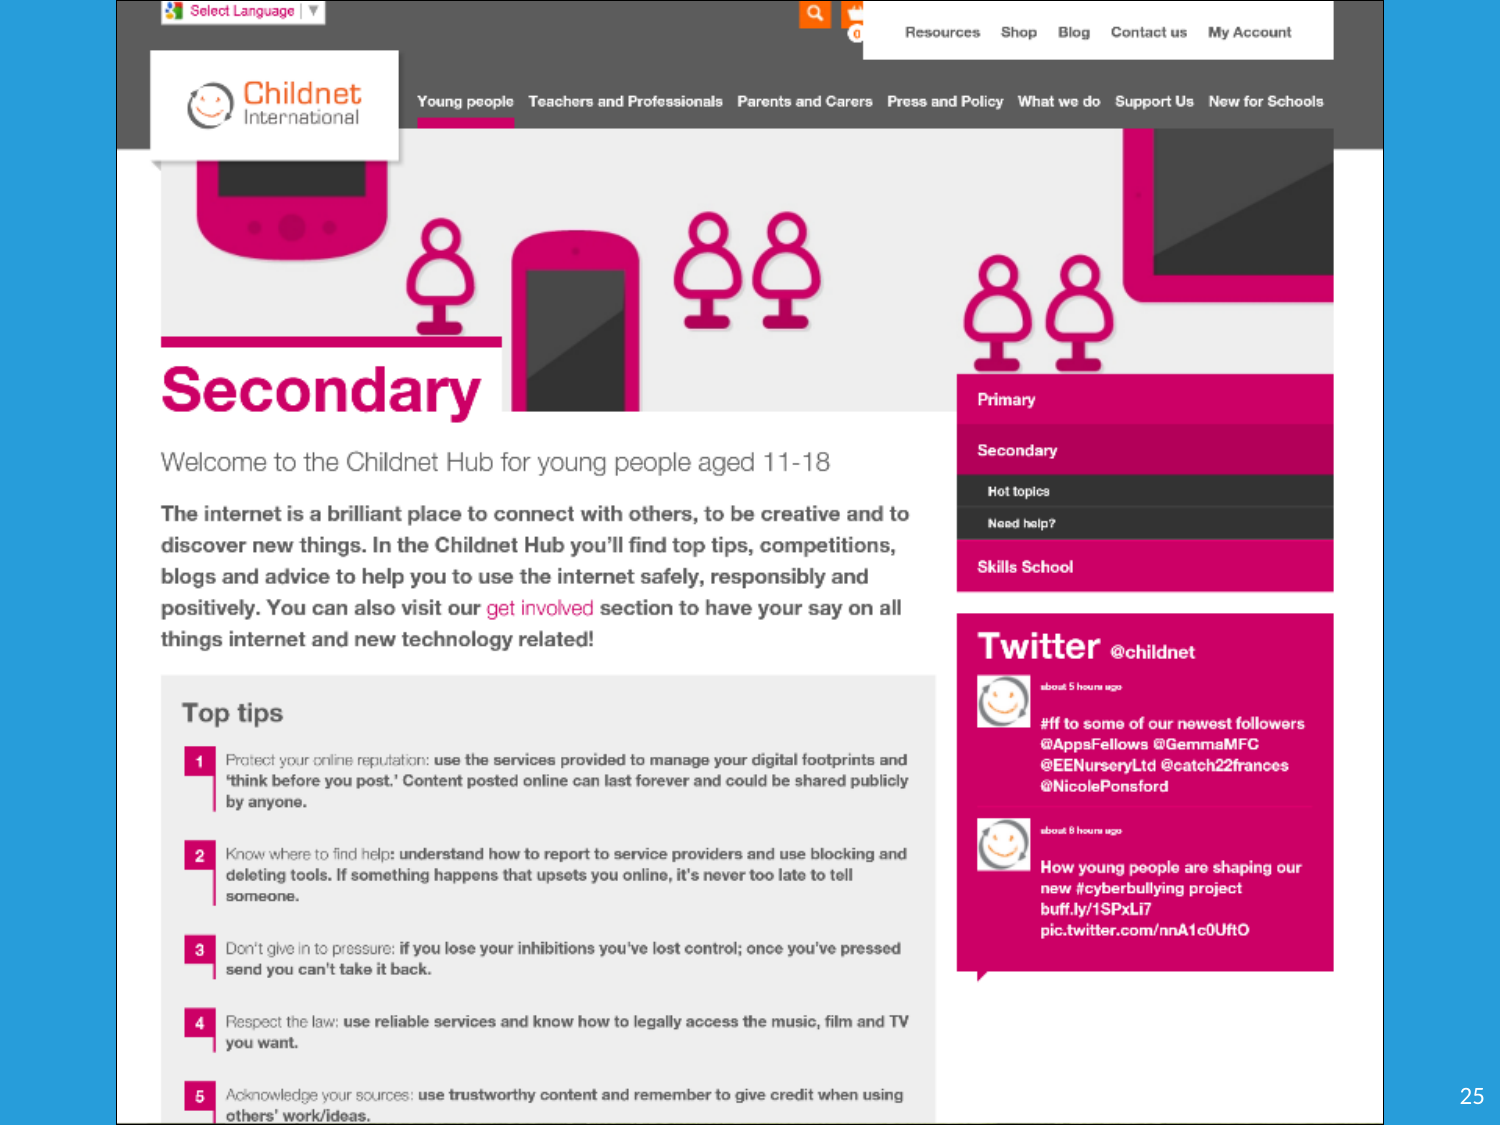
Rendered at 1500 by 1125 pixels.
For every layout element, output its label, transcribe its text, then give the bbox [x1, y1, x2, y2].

slide_number 25 [1384, 1065, 1500, 1125]
picture [116, 0, 1384, 1125]
